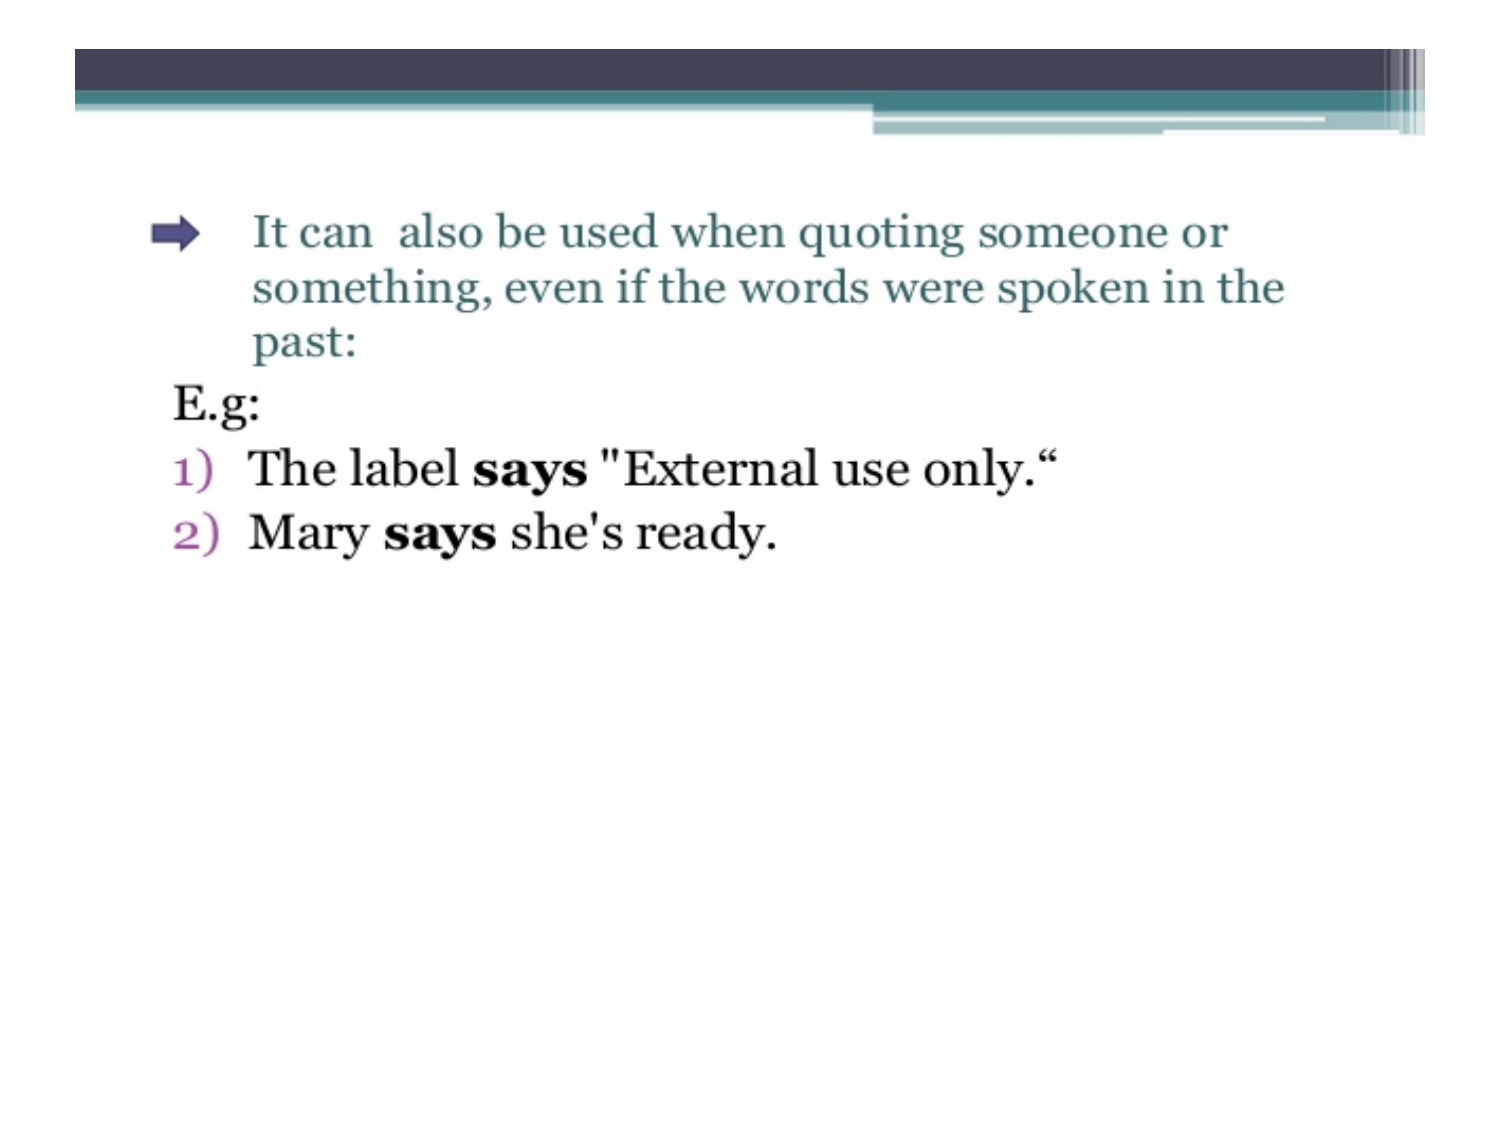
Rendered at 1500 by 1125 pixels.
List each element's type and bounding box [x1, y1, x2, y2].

picture [74, 49, 1426, 1001]
